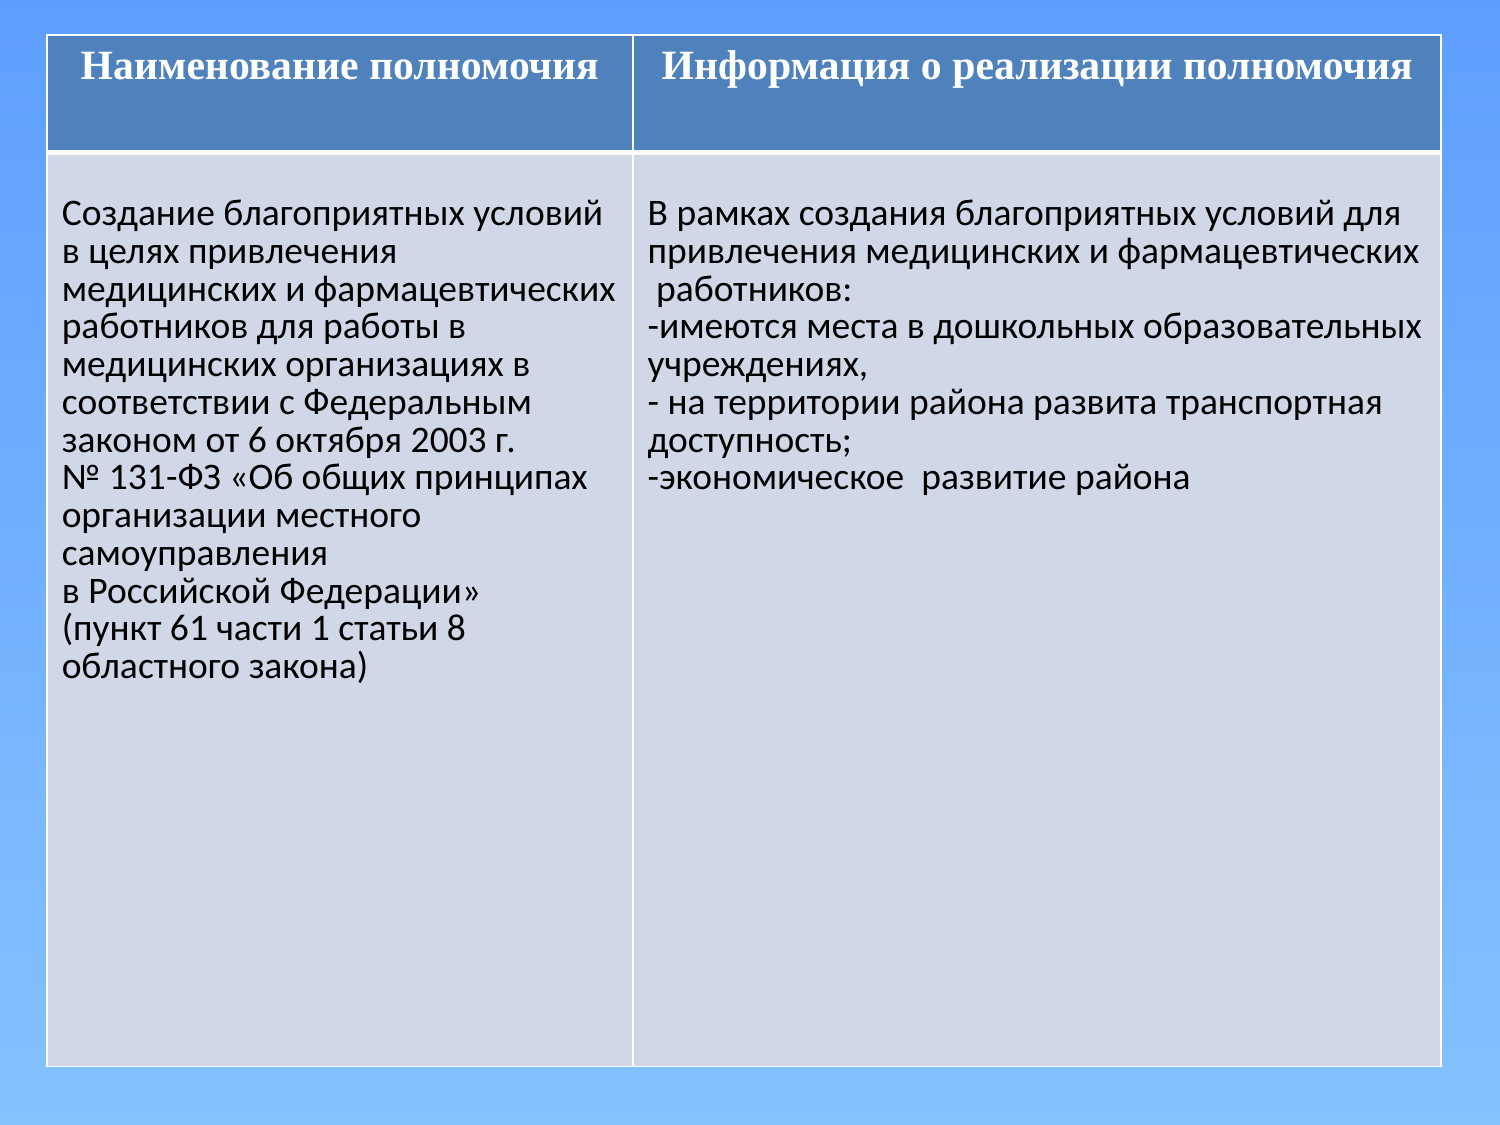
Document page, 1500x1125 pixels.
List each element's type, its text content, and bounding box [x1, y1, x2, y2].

table_cell В рамках создания благоприятных условий для привлечения медицинских и фармацевтических работников: -имеются места в дошкольных образовательных учреждениях, - на территории района развита транспортная доступность; -экономическое развитие района [634, 155, 1440, 1066]
table_cell Создание благоприятных условий в целях привлечения медицинских и фармацевтических работников для работы в медицинских организациях в соответствии с Федеральным законом от 6 октября 2003 г. № 131-ФЗ «Об общих принципах организации местного самоуправления в Российской Федерации» (пункт 61 части 1 статьи 8 областного закона) [48, 155, 632, 1066]
table_header Наименование полномочия [48, 36, 632, 150]
table_header Информация о реализации полномочия [634, 36, 1440, 150]
